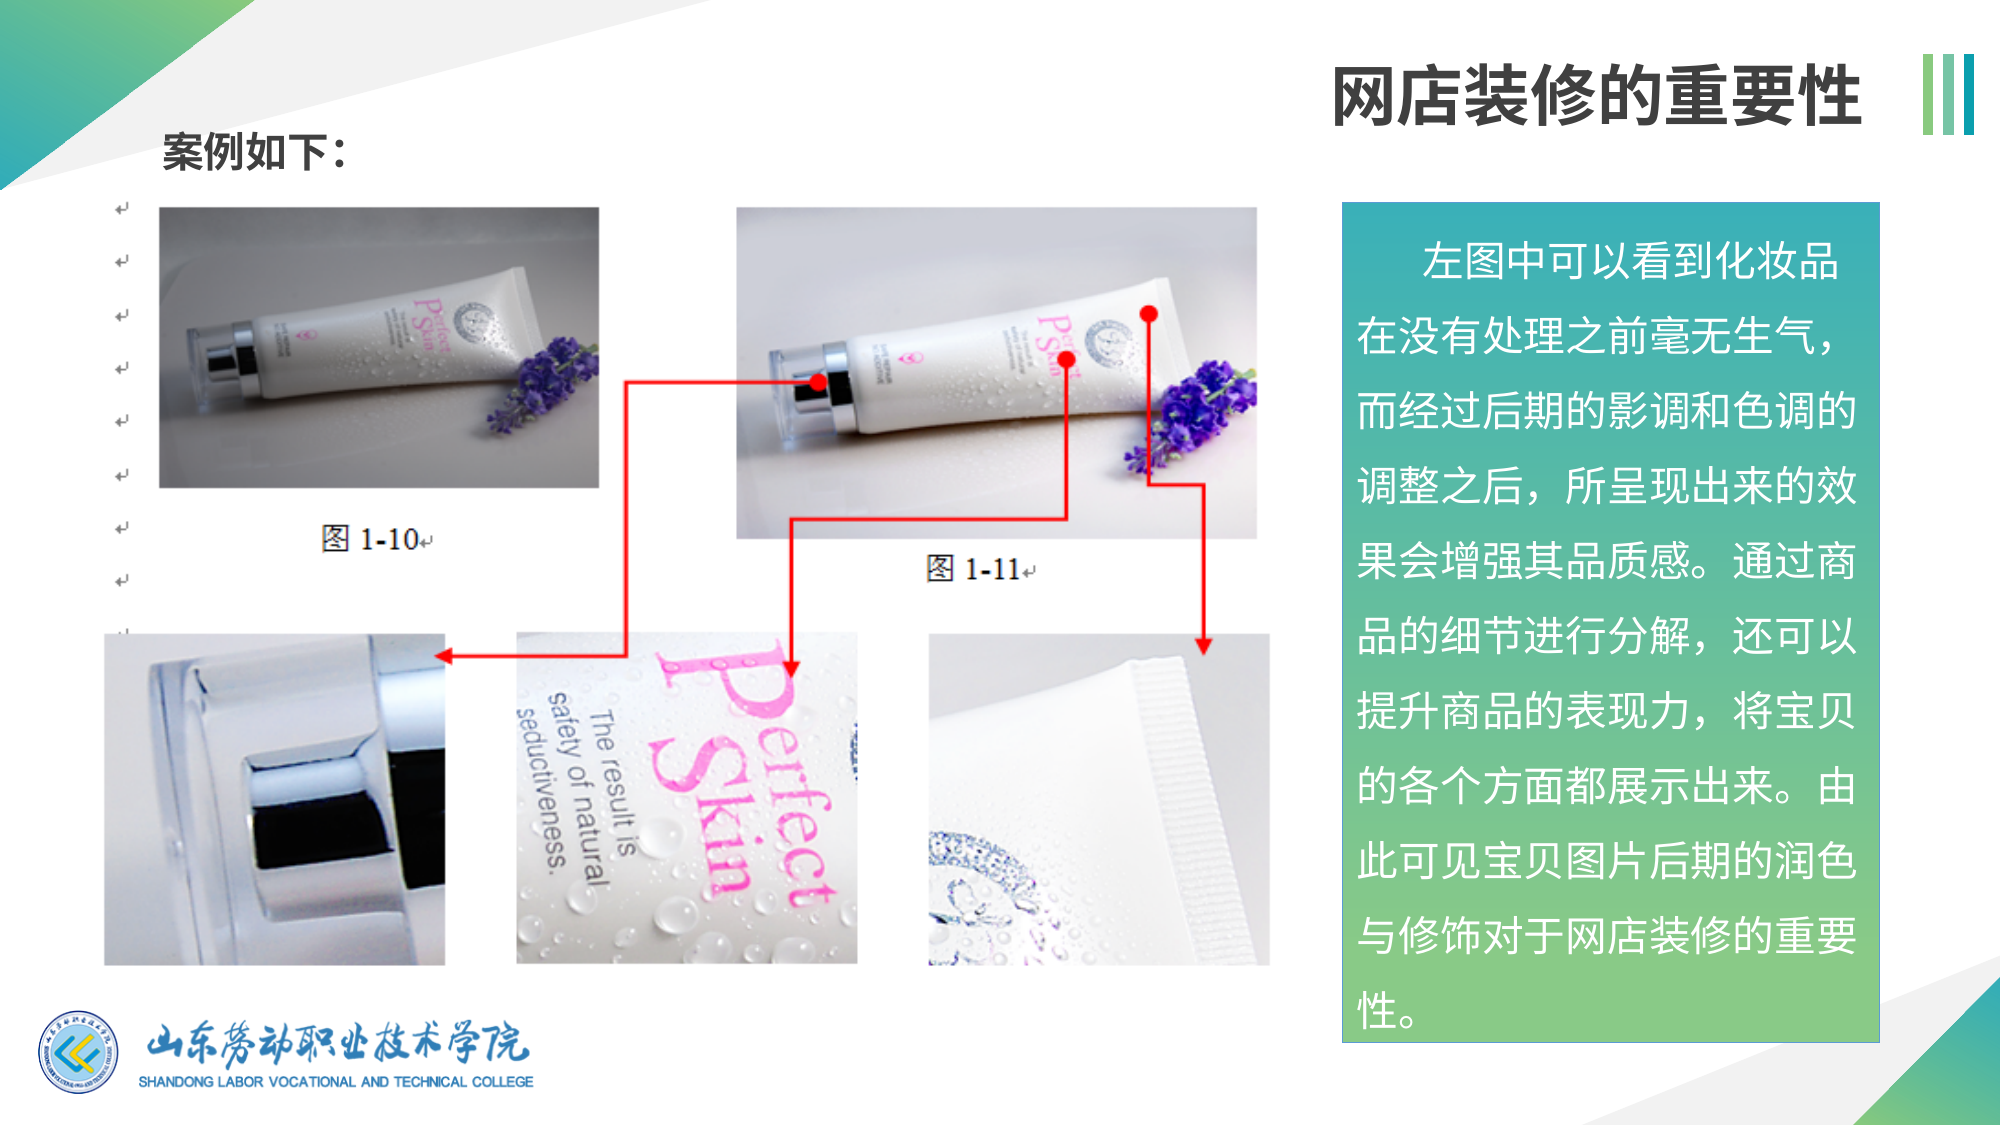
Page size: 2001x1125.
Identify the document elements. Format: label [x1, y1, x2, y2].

picture [79, 168, 1316, 994]
picture [38, 1010, 550, 1094]
text_box [0, 0, 2000, 1125]
text_box [1928, 54, 1969, 136]
